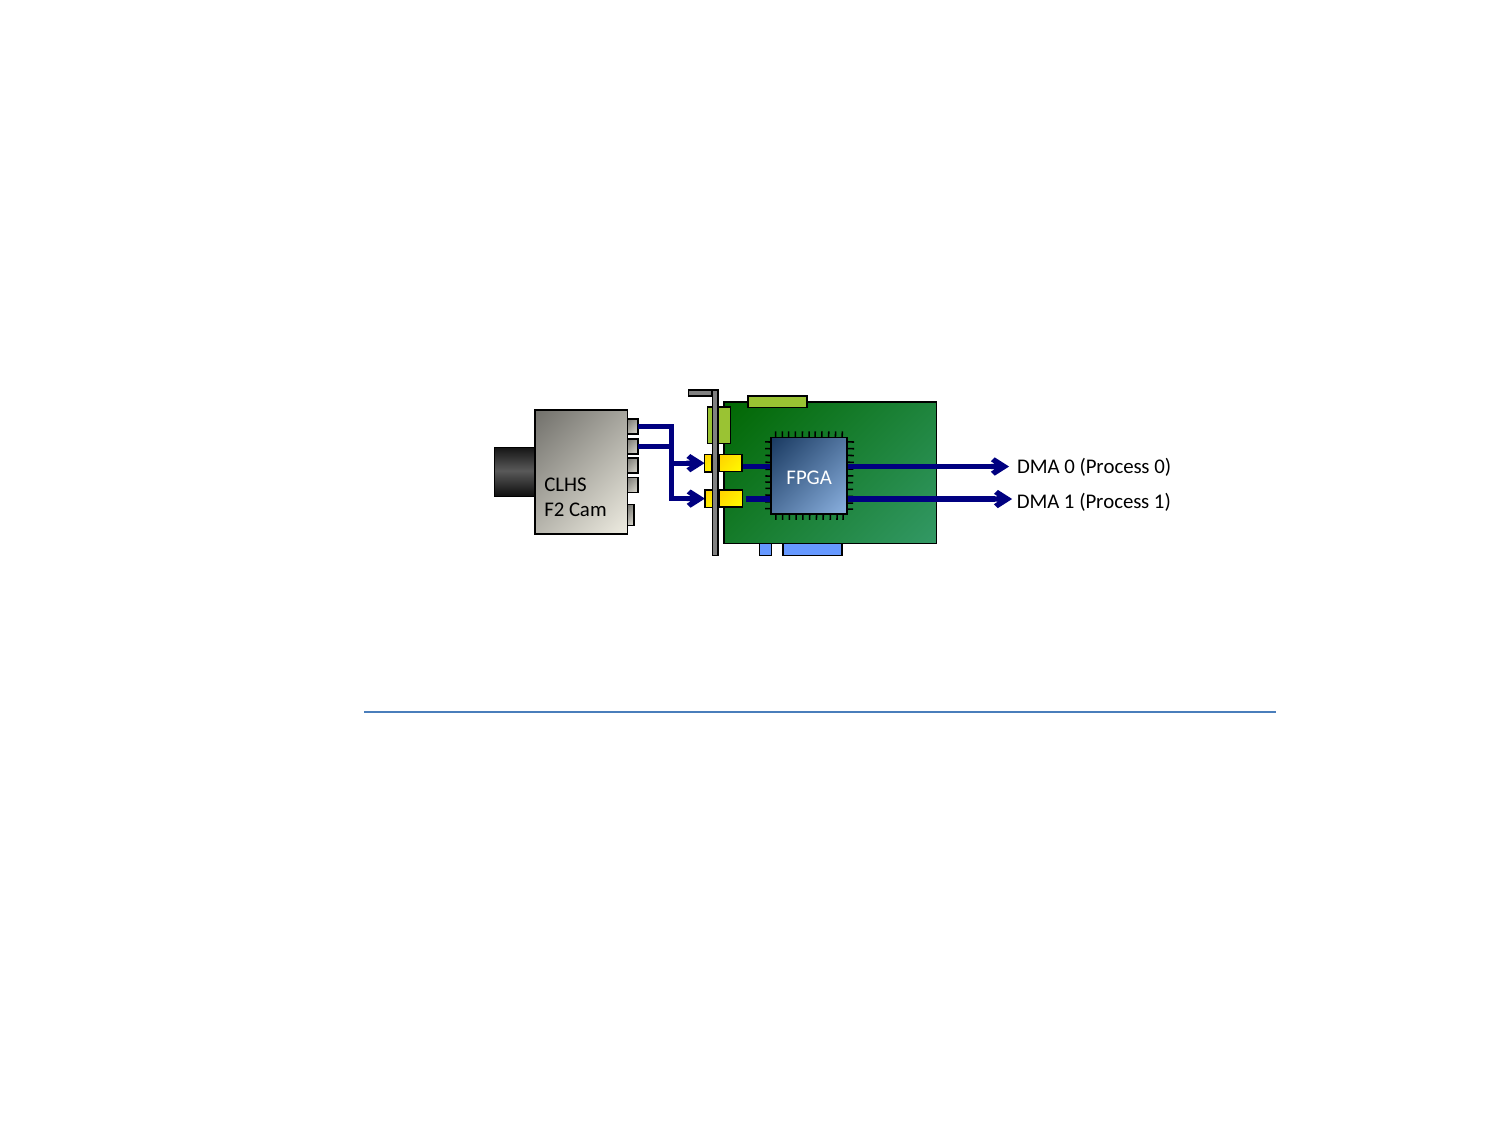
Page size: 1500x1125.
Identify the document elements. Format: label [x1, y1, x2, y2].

text_box [637, 446, 683, 499]
text_box [637, 426, 683, 445]
text_box [688, 389, 1192, 556]
text_box [494, 409, 639, 535]
